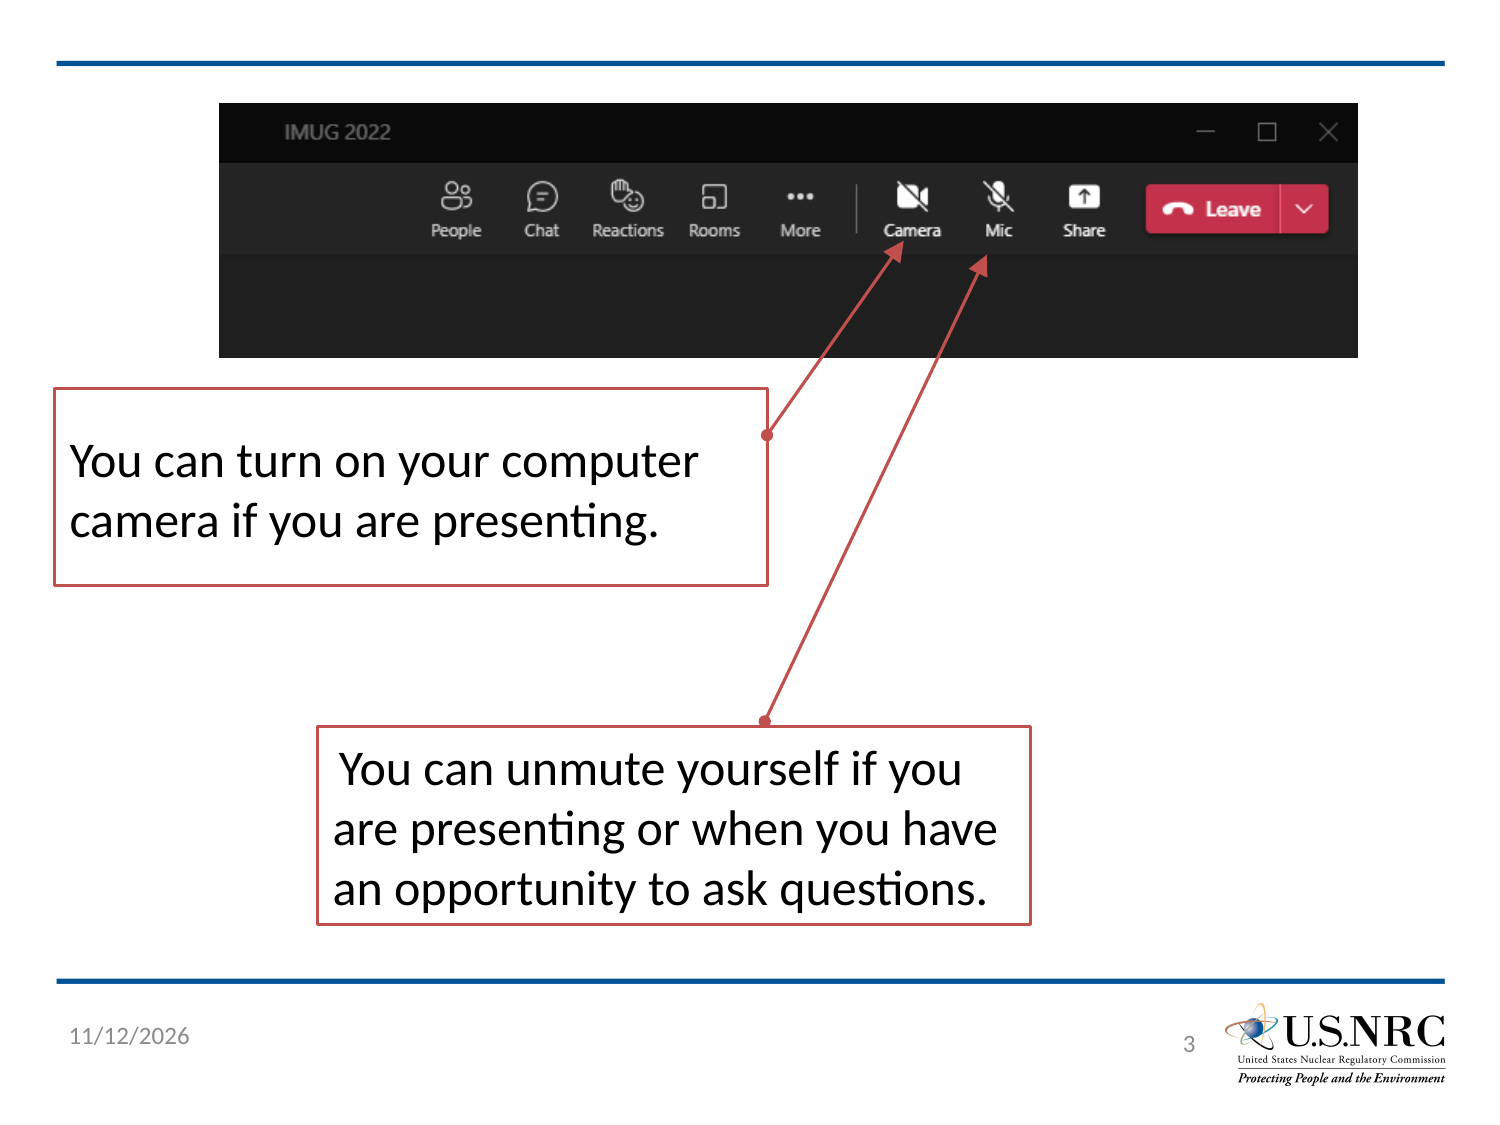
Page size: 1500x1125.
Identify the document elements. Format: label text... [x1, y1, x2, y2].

text_box You can turn on your computer camera if you are presenting. [53, 367, 818, 588]
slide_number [53, 1004, 404, 1065]
picture [0, 0, 1500, 1125]
slide_number 3 [1030, 1012, 1211, 1073]
text_box You can unmute yourself if you are presenting or when you have an opportunity to ask questions. [316, 367, 1032, 926]
